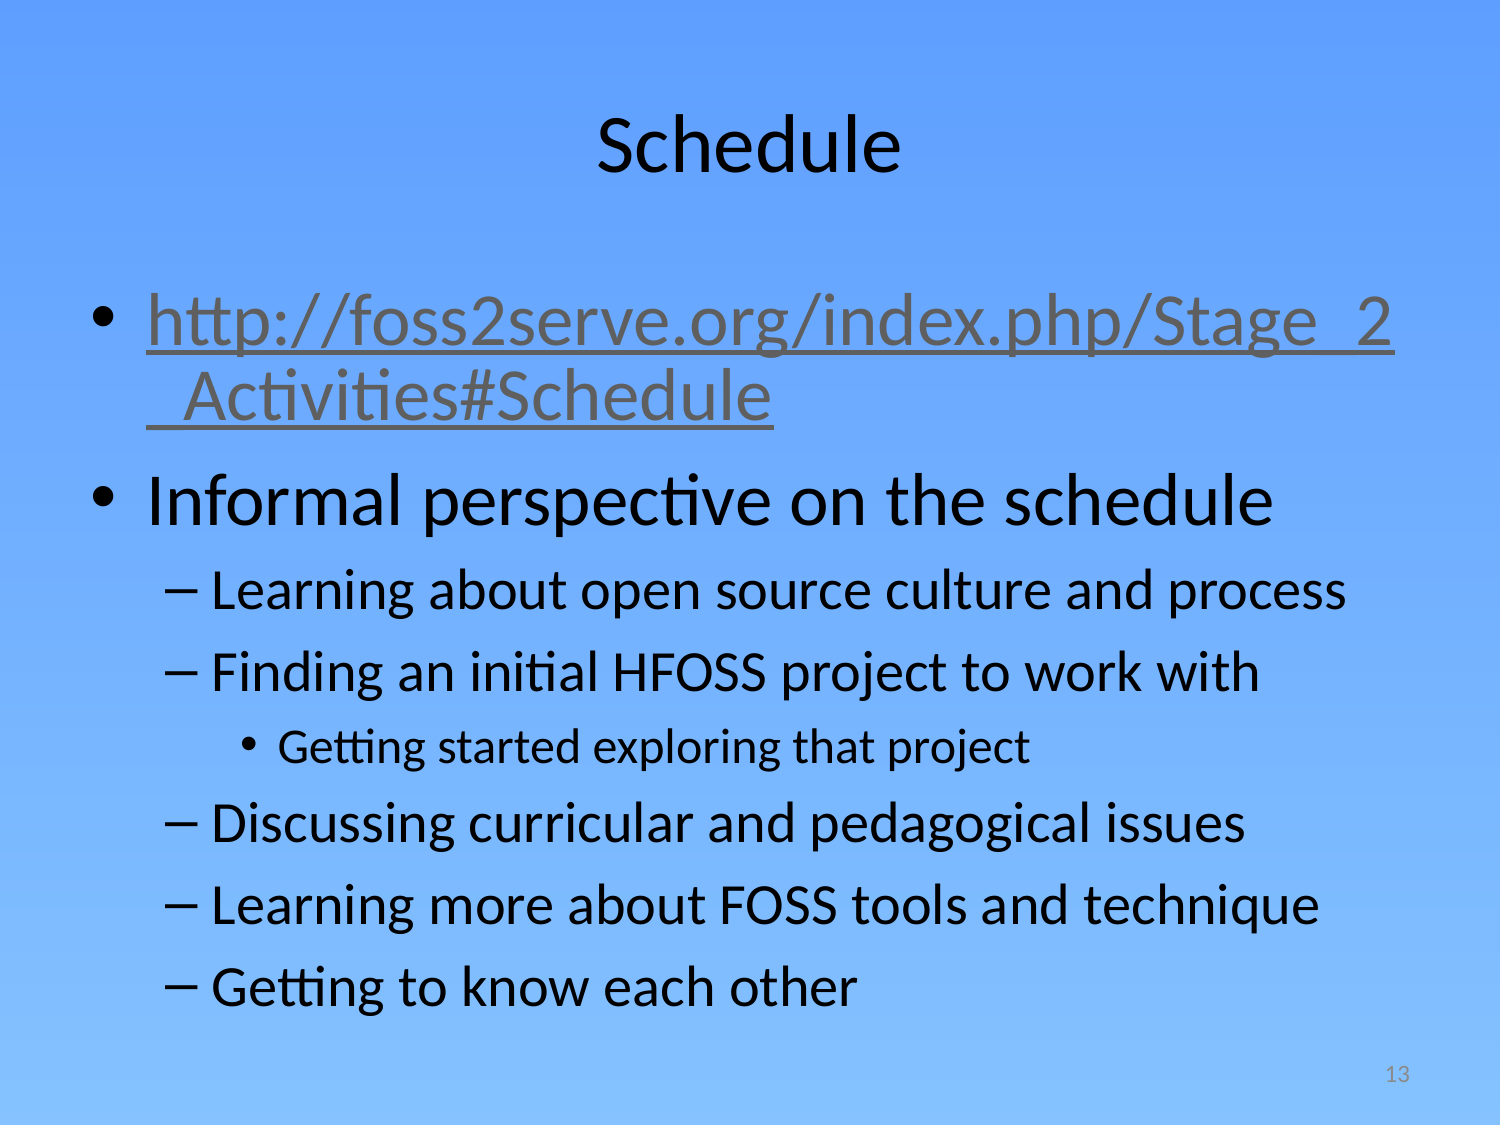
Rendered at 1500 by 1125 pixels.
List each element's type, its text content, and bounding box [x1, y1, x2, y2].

slide_number 13 [1074, 1042, 1425, 1103]
title Schedule [74, 44, 1426, 233]
list http://foss2serve.org/index.php/Stage_2_Activities#Schedule Informal perspective on the schedule Learning about open source culture and process Finding an initial HFOSS project to work with Getting started exploring that project Discussing curricular and pedagogical issues Learning more about FOSS tools and technique Getting to know each other [74, 262, 1426, 1006]
